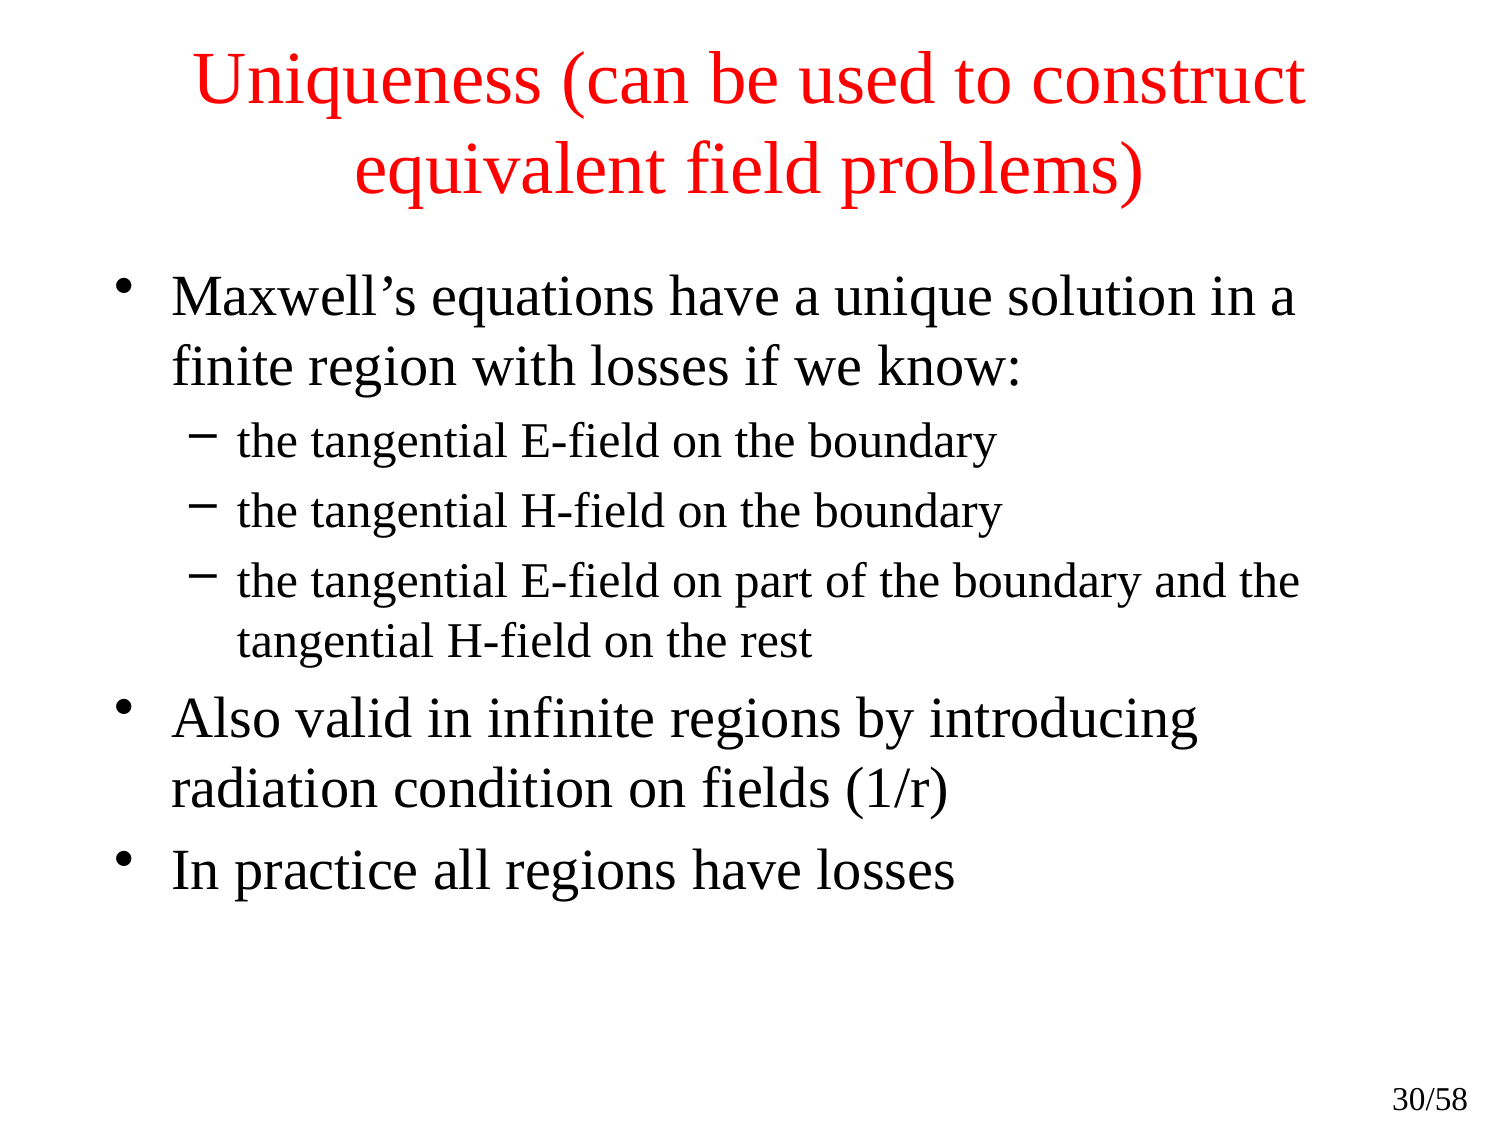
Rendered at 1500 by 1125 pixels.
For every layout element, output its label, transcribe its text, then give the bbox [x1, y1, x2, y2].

title Uniqueness (can be used to construct equivalent field problems) [112, 24, 1388, 213]
list Maxwell’s equations have a unique solution in a finite region with losses if we know: the tangential E-field on the boundary the tangential H-field on the boundary the tangential E-field on part of the boundary and the tangential H-field on the rest Also valid in infinite regions by introducing radiation condition on fields (1/r) In practice all regions have losses [99, 249, 1376, 926]
